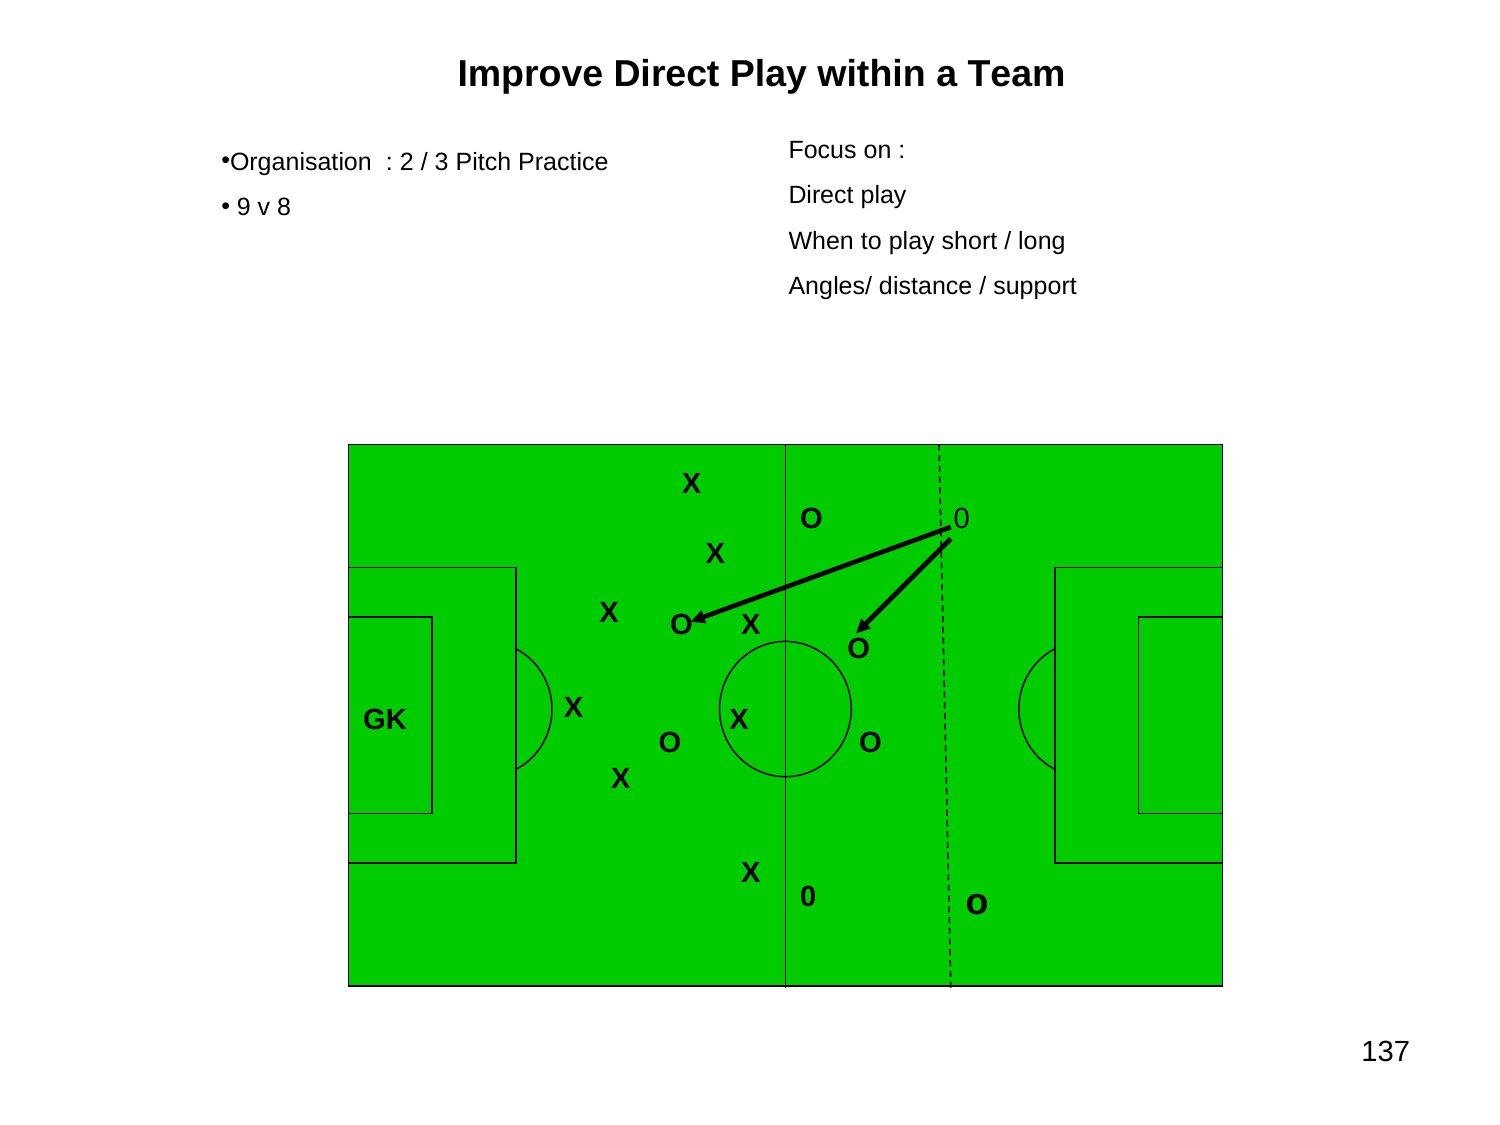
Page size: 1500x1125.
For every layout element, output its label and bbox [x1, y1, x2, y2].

text_box [253, 41, 1270, 102]
text_box [1074, 1024, 1425, 1103]
text_box [206, 137, 762, 229]
text_box [348, 444, 1223, 988]
text_box [773, 125, 1388, 354]
